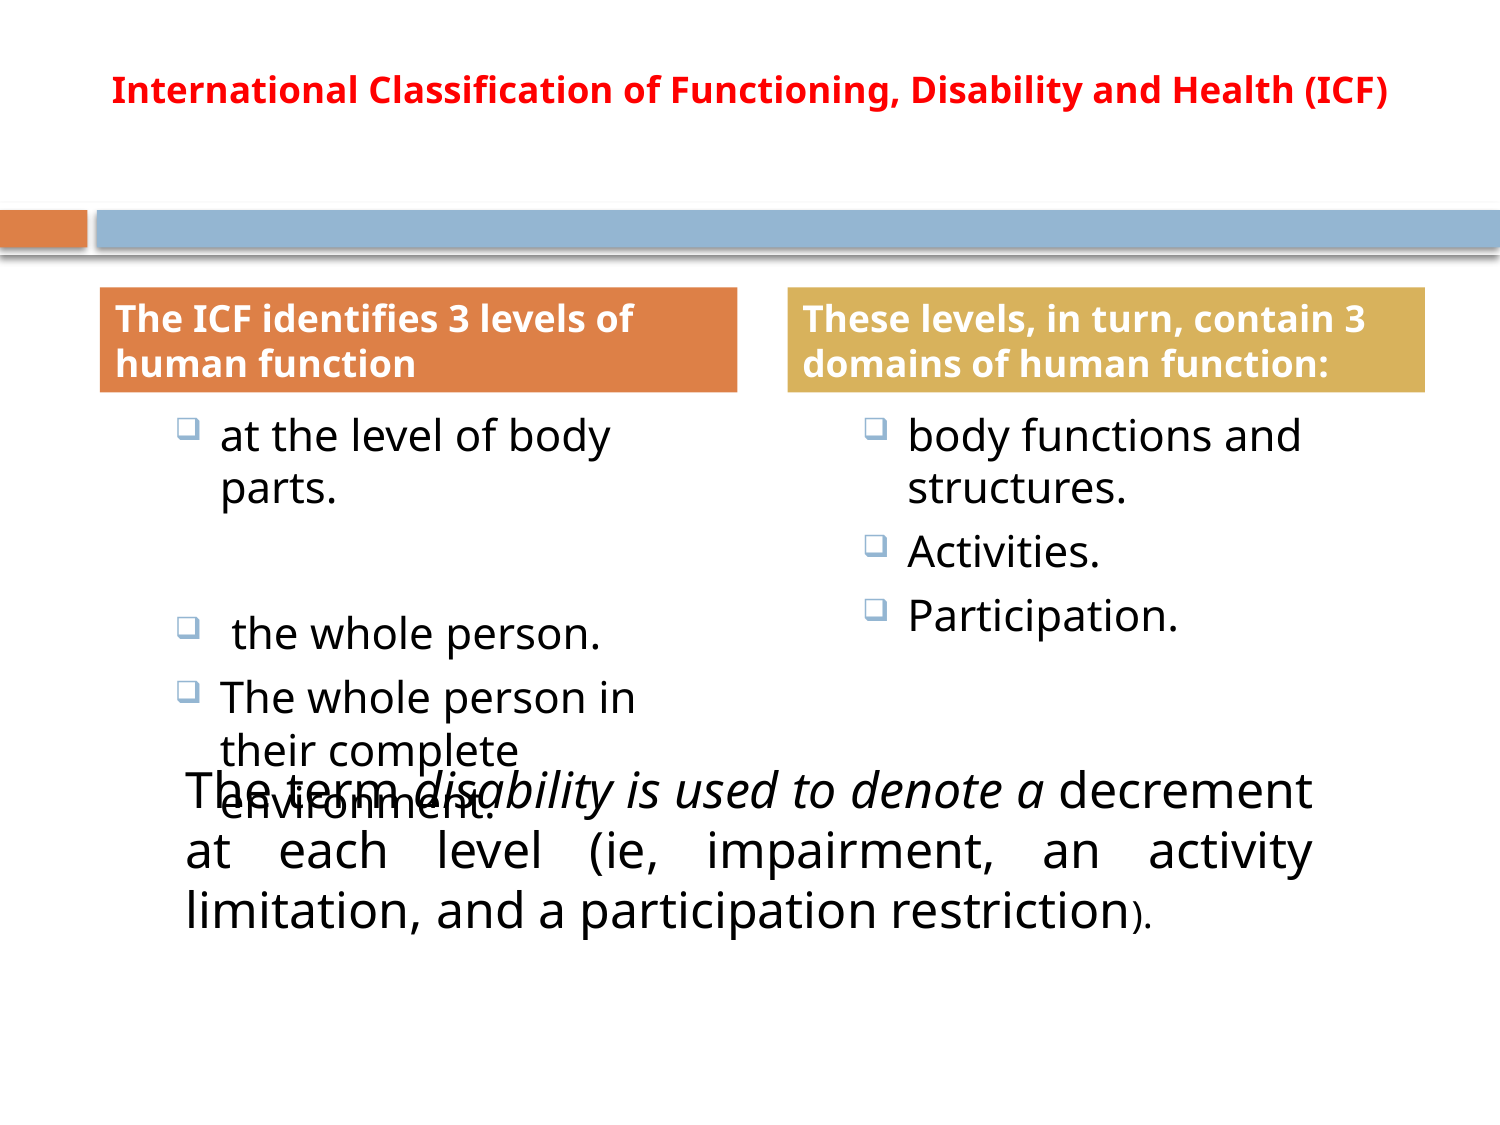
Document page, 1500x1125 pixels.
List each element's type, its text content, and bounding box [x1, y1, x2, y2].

list at the level of body parts. the whole person. The whole person in their complete environment. [99, 399, 738, 752]
list The ICF identifies 3 levels of human function [99, 287, 738, 393]
list These levels, in turn, contain 3 domains of human function: [787, 287, 1425, 393]
text_box The term disability is used to denote a decrement at each level (ie, impairment, an activity limitation, and a participation restriction). [171, 751, 1329, 947]
title International Classification of Functioning, Disability and Health (ICF) [87, 44, 1425, 188]
list body functions and structures. Activities. Participation. [787, 399, 1425, 740]
